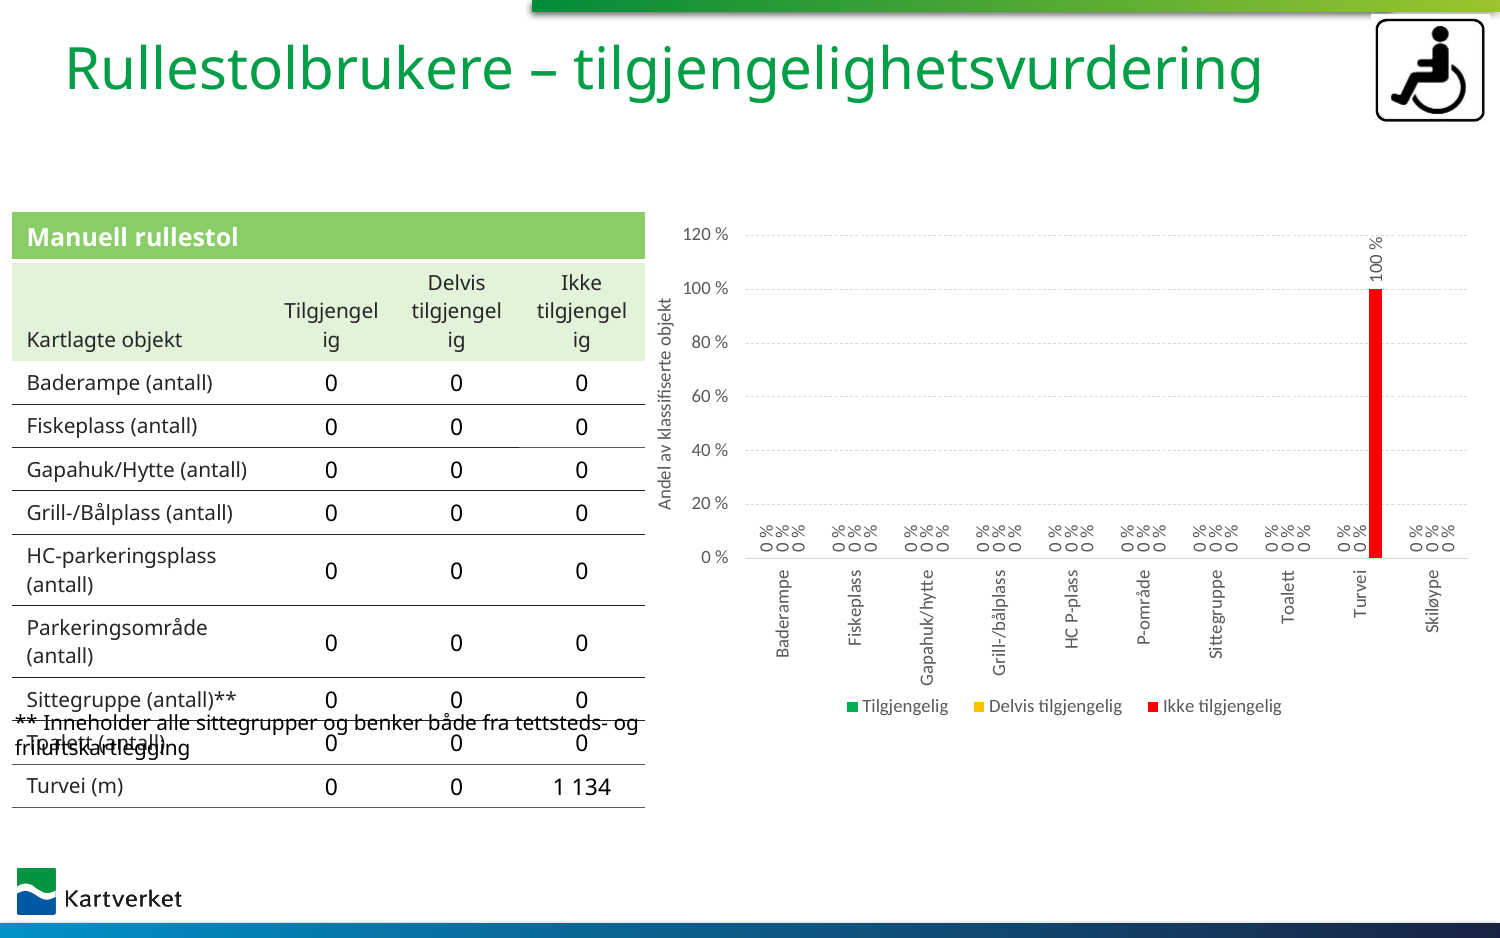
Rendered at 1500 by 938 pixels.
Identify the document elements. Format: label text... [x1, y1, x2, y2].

table_cell Turvei (m) [12, 768, 269, 807]
table_cell 0 [394, 606, 519, 677]
table_cell 0 [394, 491, 519, 534]
table_cell Ikke tilgjengelig [519, 263, 638, 361]
table_cell Parkeringsområde (antall) [12, 606, 269, 677]
picture [1371, 13, 1491, 127]
table_cell 0 [519, 448, 638, 490]
table_cell Tilgjengelig [269, 263, 394, 361]
table_cell 0 [269, 535, 394, 605]
text_box ** Inneholder alle sittegrupper og benker både fra tettsteds- og friluftskartlegging [0, 702, 745, 768]
table_cell 0 [269, 491, 394, 534]
table_cell 0 [269, 448, 394, 490]
table_cell 0 [394, 535, 519, 605]
table_cell 0 [394, 361, 519, 404]
table_cell Gapahuk/Hytte (antall) [12, 448, 269, 490]
table_cell Fiskeplass (antall) [12, 405, 269, 447]
text_box Rullestolbrukere – tilgjengelighetsvurdering [49, 12, 1372, 109]
table_cell 0 [269, 678, 394, 702]
table_cell Sittegruppe (antall)** [12, 678, 269, 702]
table_cell 0 [519, 405, 638, 447]
table_cell Baderampe (antall) [12, 361, 269, 404]
table_cell HC-parkeringsplass (antall) [12, 535, 269, 605]
picture [643, 218, 1480, 728]
table_cell 0 [519, 606, 638, 677]
table_cell 0 [394, 448, 519, 490]
table_cell 0 [394, 768, 519, 807]
table_cell 0 [519, 678, 638, 702]
table_cell 0 [269, 768, 394, 807]
table_cell 0 [394, 405, 519, 447]
table_cell 0 [519, 535, 638, 605]
table_cell 0 [269, 405, 394, 447]
table_cell 0 [394, 678, 519, 702]
table_cell Grill-/Bålplass (antall) [12, 491, 269, 534]
table_header Manuell rullestol [12, 212, 645, 259]
table_cell 0 [519, 361, 638, 404]
table_cell 1 134 [519, 768, 645, 807]
table_cell Kartlagte objekt [12, 263, 269, 361]
table_cell 0 [519, 491, 638, 534]
table_cell 0 [269, 606, 394, 677]
table_cell 0 [269, 361, 394, 404]
table_cell Delvis tilgjengelig [394, 263, 519, 361]
